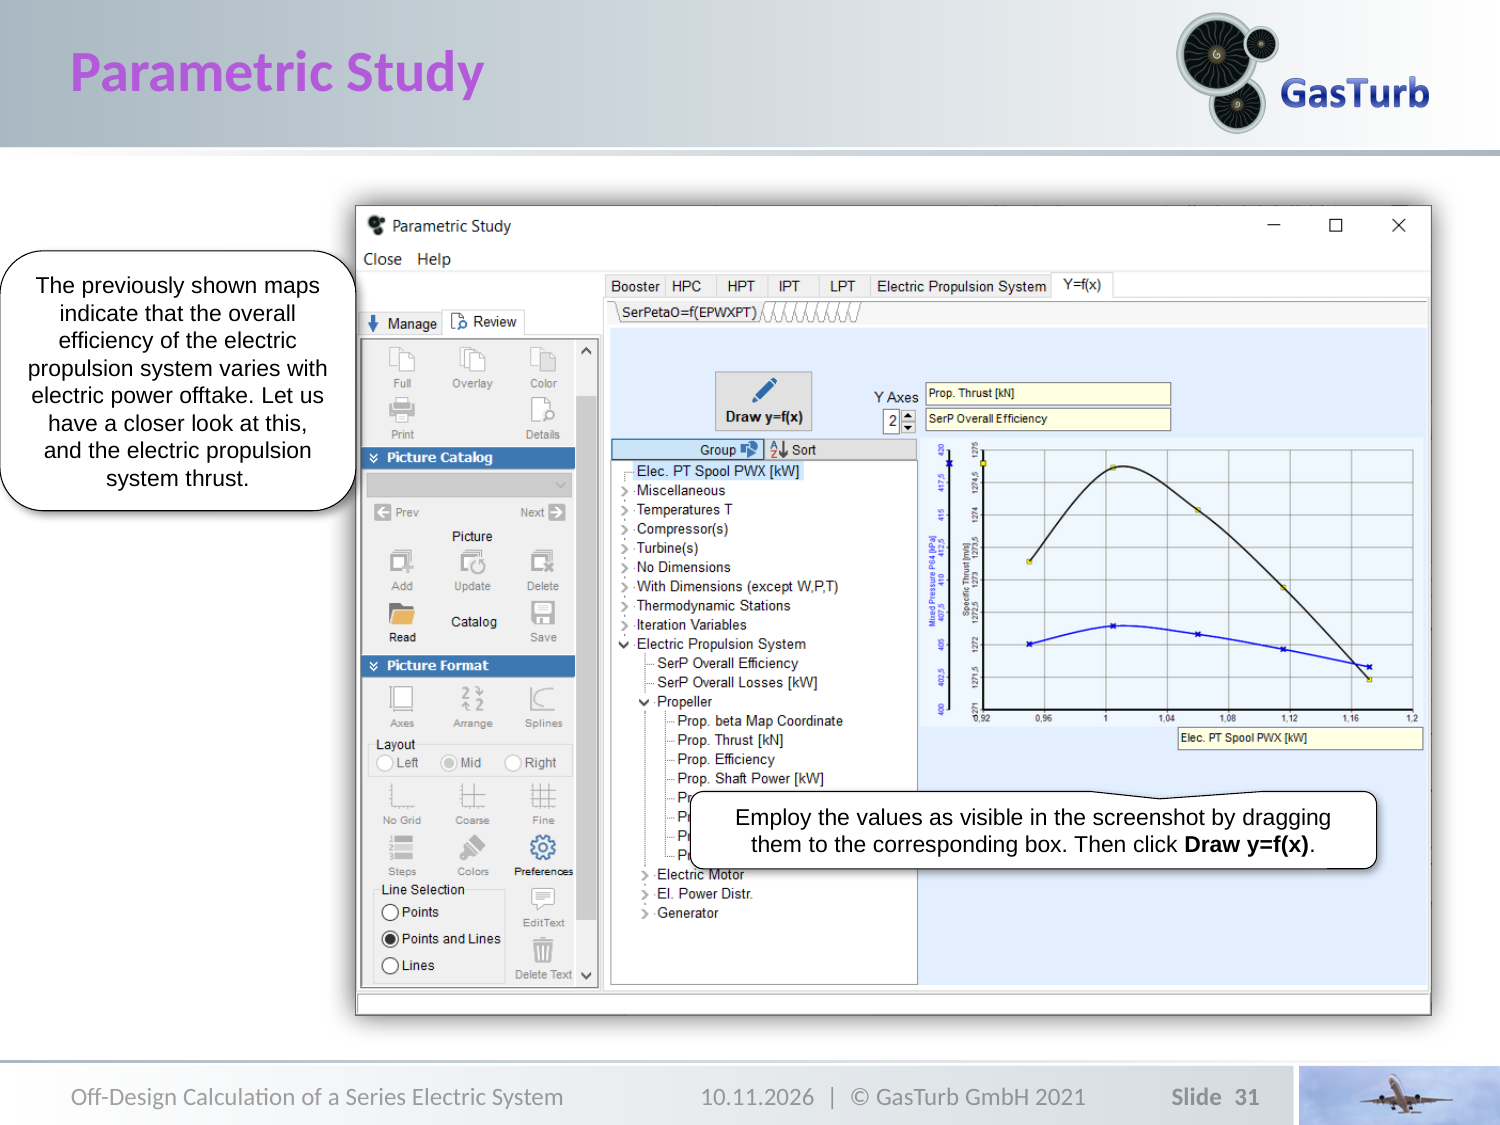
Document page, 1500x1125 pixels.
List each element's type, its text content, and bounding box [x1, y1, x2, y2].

text_box The previously shown maps indicate that the overall efficiency of the electric propulsion system varies with electric power offtake. Let us have a closer look at this, and the electric propulsion system thrust. [0, 250, 355, 511]
slide_number 31 [1234, 1065, 1294, 1125]
picture [0, 1060, 1500, 1125]
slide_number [665, 1065, 827, 1125]
picture [355, 205, 1432, 1016]
footer Off-Design Calculation of a Series Electric System [0, 1065, 665, 1125]
picture [0, 0, 1500, 156]
title Parametric Study [70, 0, 1164, 148]
